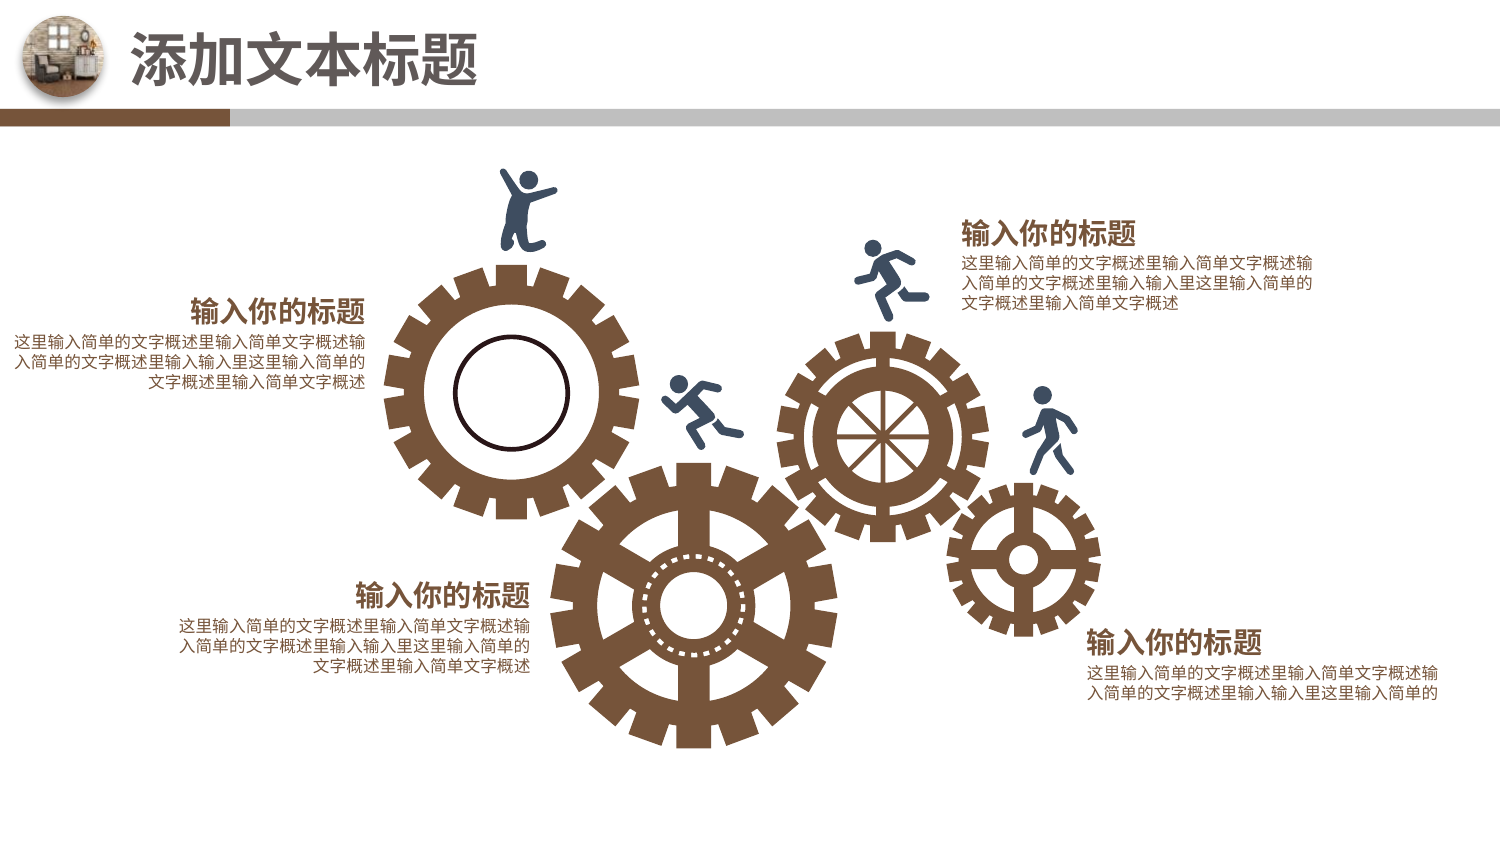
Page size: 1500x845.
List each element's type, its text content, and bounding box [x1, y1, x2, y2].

text_box [455, 336, 568, 450]
text_box 输入你的标题 这里输入简单的文字概述里输入简单文字概述输入简单的文字概述里输入输入里这里输入简单的 [1071, 616, 1459, 765]
text_box [1022, 408, 1078, 476]
picture [22, 15, 104, 98]
text_box [946, 482, 1101, 637]
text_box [660, 374, 745, 450]
text_box 输入你的标题 这里输入简单的文字概述里输入简单文字概述输入简单的文字概述里输入输入里这里输入简单的文字概述里输入简单文字概述 [0, 285, 381, 434]
text_box 输入你的标题 这里输入简单的文字概述里输入简单文字概述输入简单的文字概述里输入输入里这里输入简单的文字概述里输入简单文字概述 [946, 207, 1334, 355]
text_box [499, 167, 558, 253]
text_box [853, 239, 930, 322]
text_box [776, 331, 989, 543]
text_box 添加文本标题 [114, 15, 969, 101]
text_box [383, 264, 640, 520]
text_box [1033, 386, 1052, 405]
text_box [550, 462, 838, 749]
text_box 输入你的标题 这里输入简单的文字概述里输入简单文字概述输入简单的文字概述里输入输入里这里输入简单的文字概述里输入简单文字概述 [158, 569, 546, 718]
